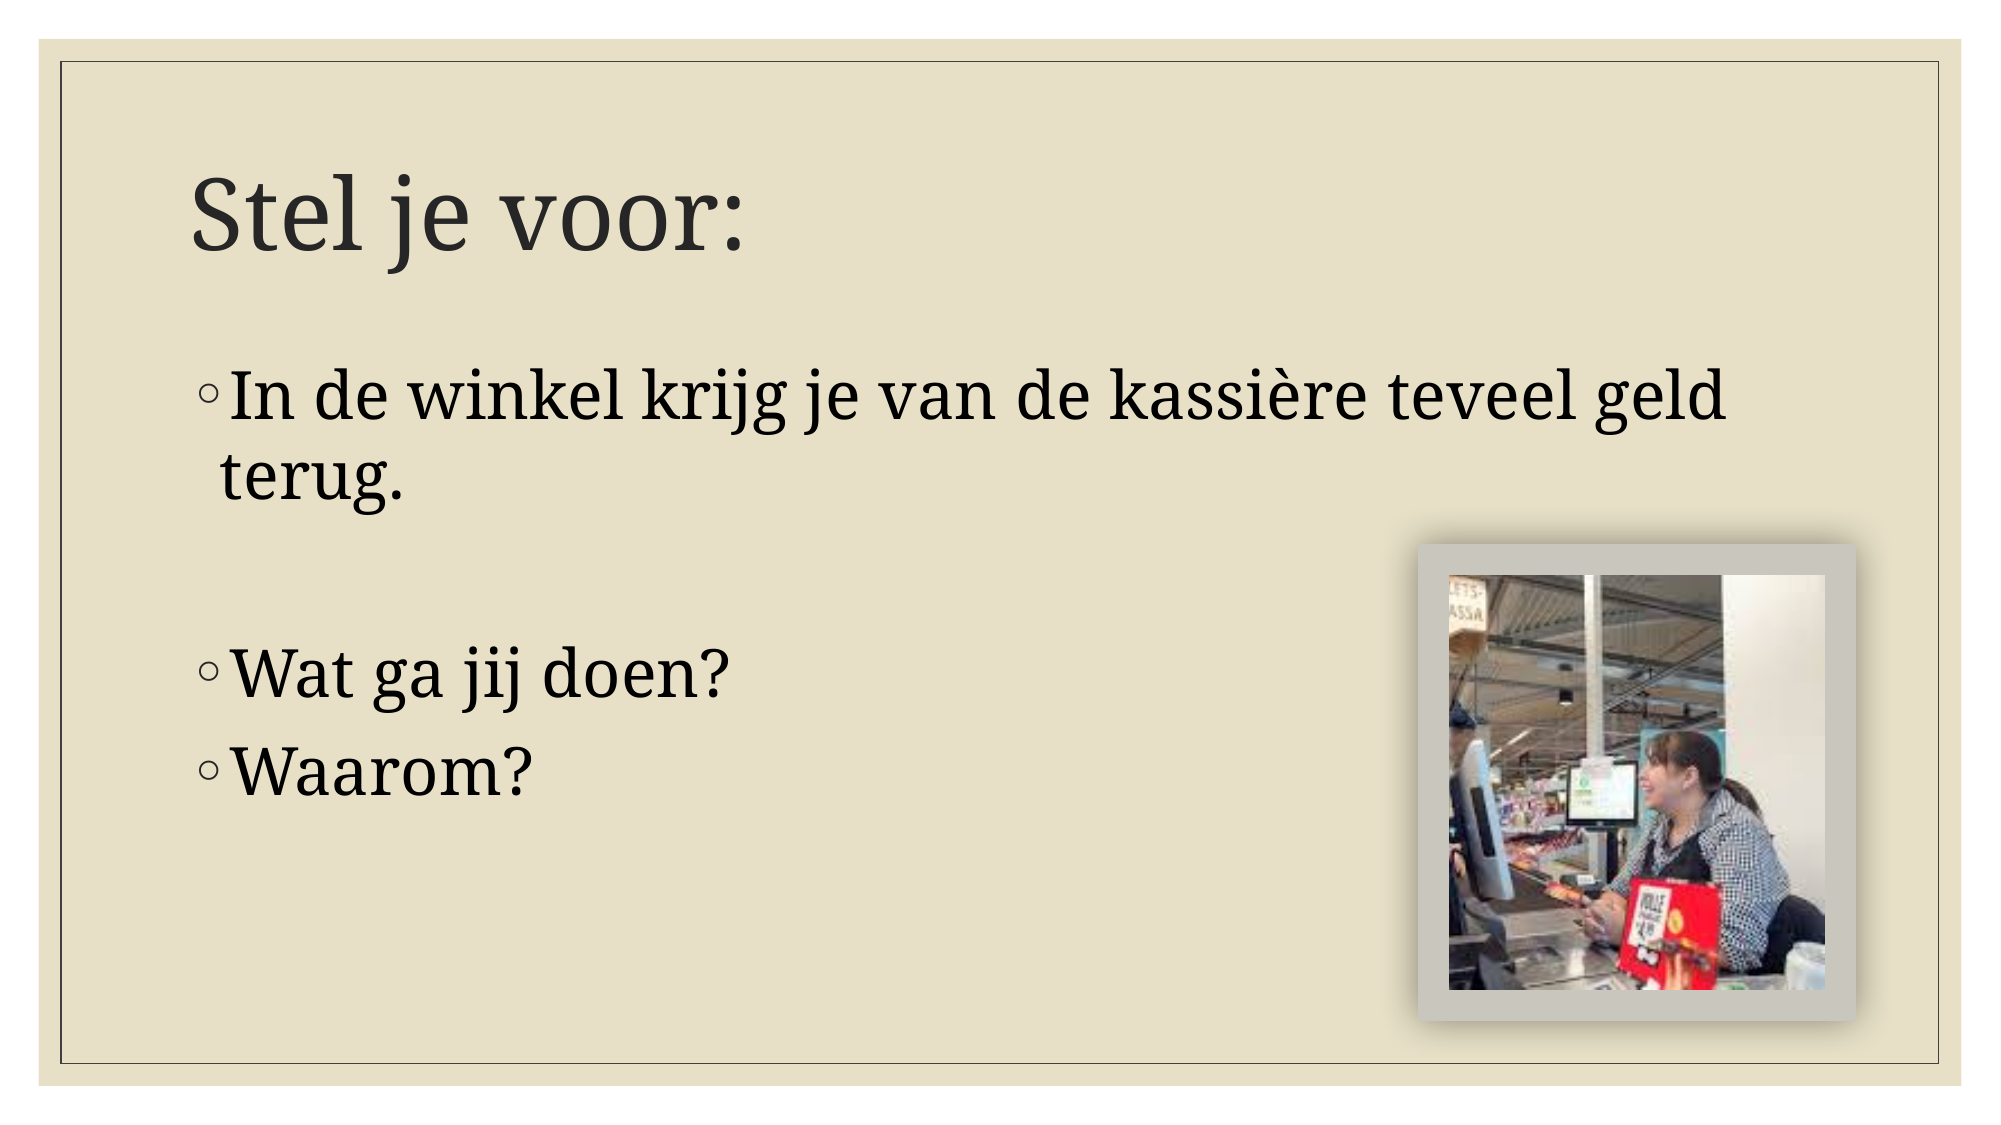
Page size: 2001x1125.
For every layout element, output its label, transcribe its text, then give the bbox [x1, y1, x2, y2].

list In de winkel krijg je van de kassière teveel geld terug. Wat ga jij doen? Waarom? [174, 345, 1825, 990]
title Stel je voor: [174, 105, 1825, 331]
picture [1449, 575, 1825, 990]
